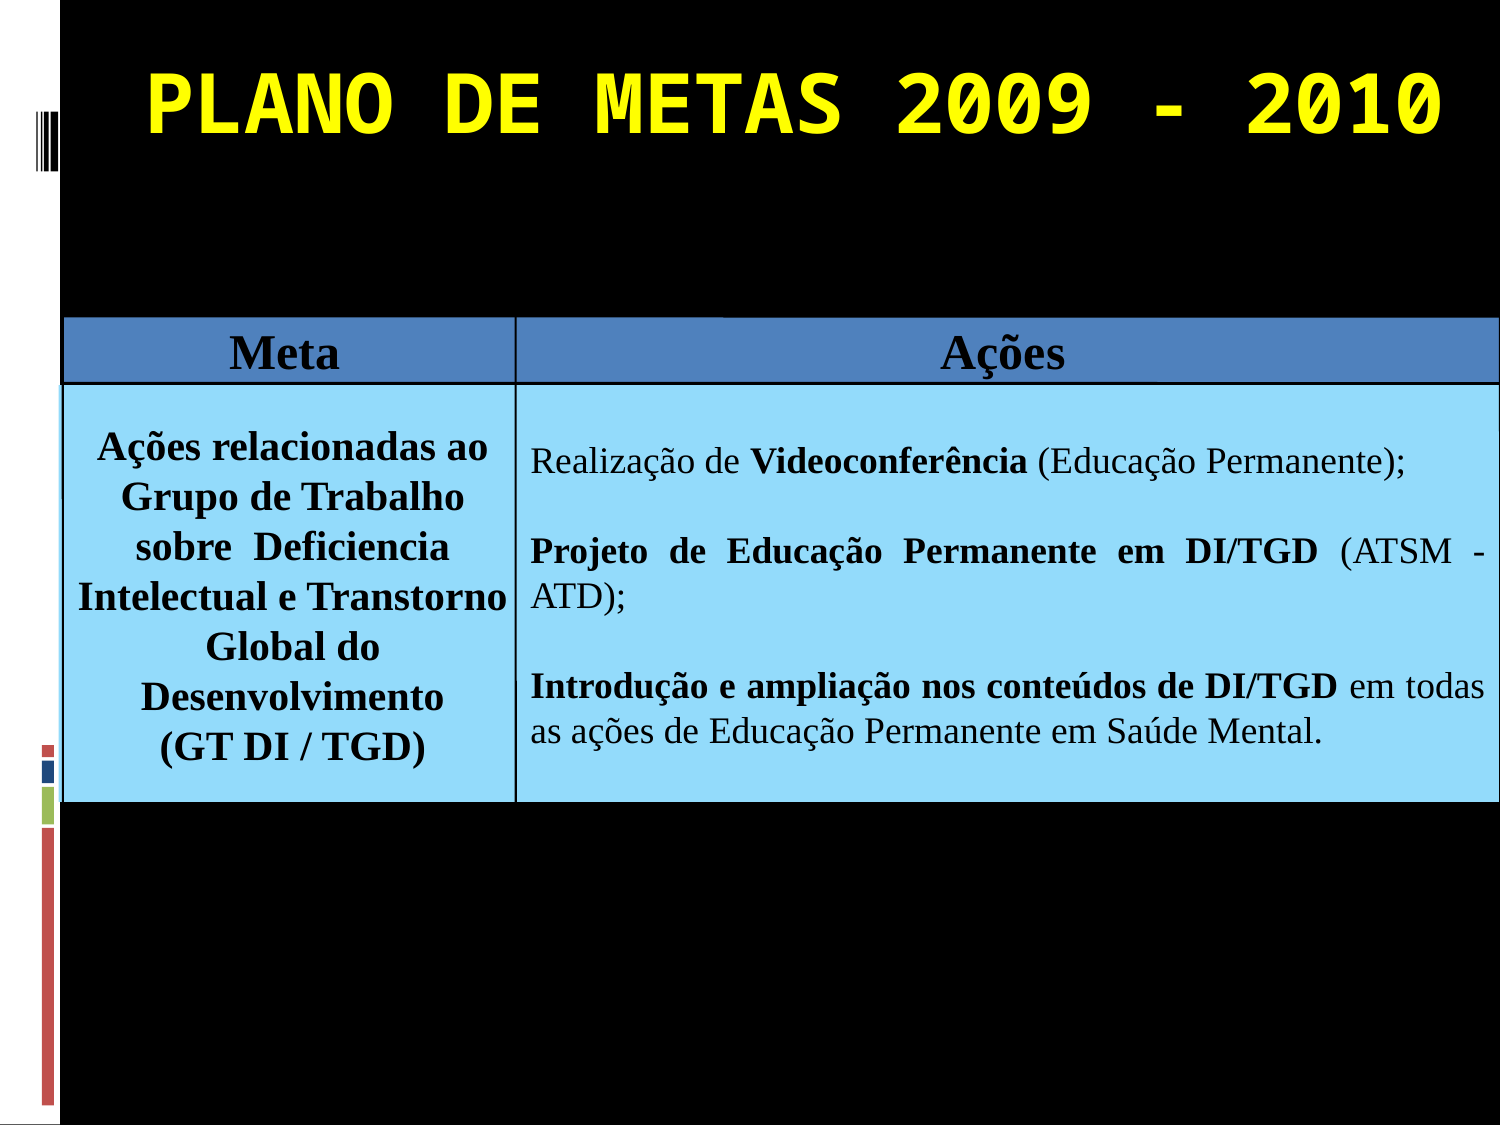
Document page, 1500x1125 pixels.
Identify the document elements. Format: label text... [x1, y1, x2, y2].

text_box PLANO DE METAS 2009 - 2010 [129, 42, 1500, 185]
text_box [58, 316, 1500, 1125]
